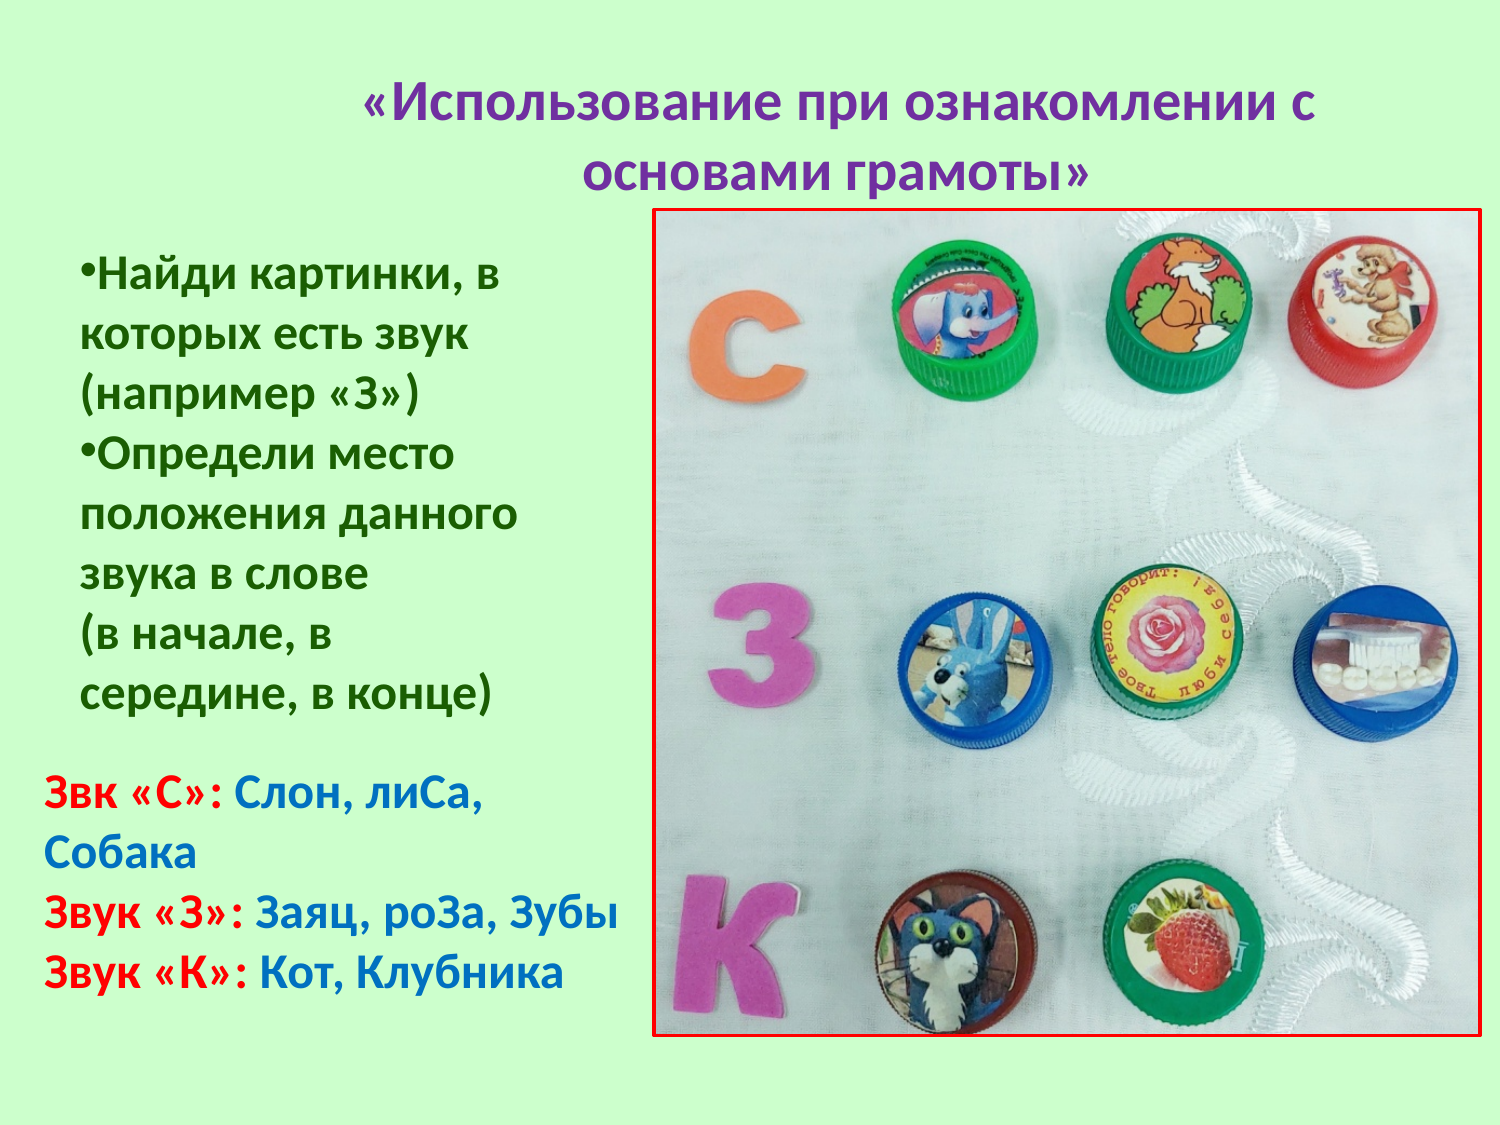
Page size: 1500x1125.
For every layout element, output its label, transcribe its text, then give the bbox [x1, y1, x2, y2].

text_box Звк «С»: Слон, лиСа, Собака Звук «З»: Заяц, роЗа, Зубы Звук «К»: Кот, Клубника [29, 751, 650, 1007]
text_box Найди картинки, в которых есть звук (например «З») Определи место положения данного звука в слове (в начале, в середине, в конце) [64, 231, 538, 751]
text_box «Использование при ознакомлении с основами грамоты» [230, 54, 1447, 210]
picture [655, 210, 1479, 1035]
